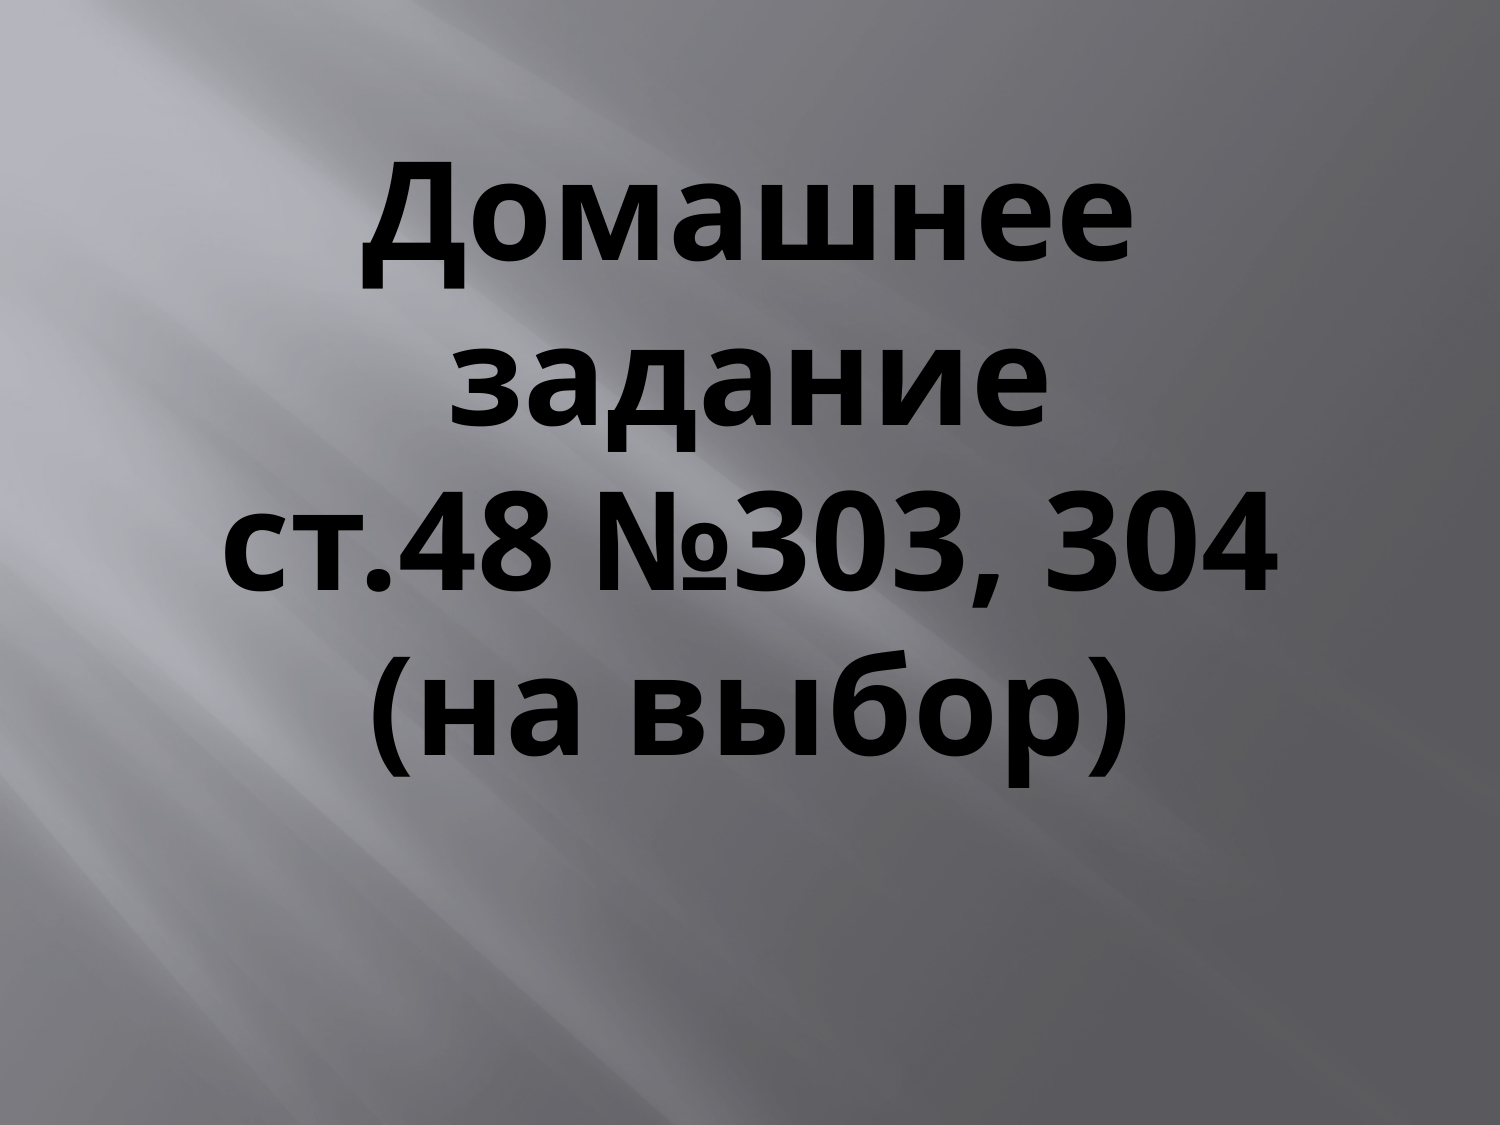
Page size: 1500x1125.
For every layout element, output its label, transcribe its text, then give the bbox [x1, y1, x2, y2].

title Домашнее задание ст.48 №303, 304 (на выбор) [75, 45, 1425, 965]
